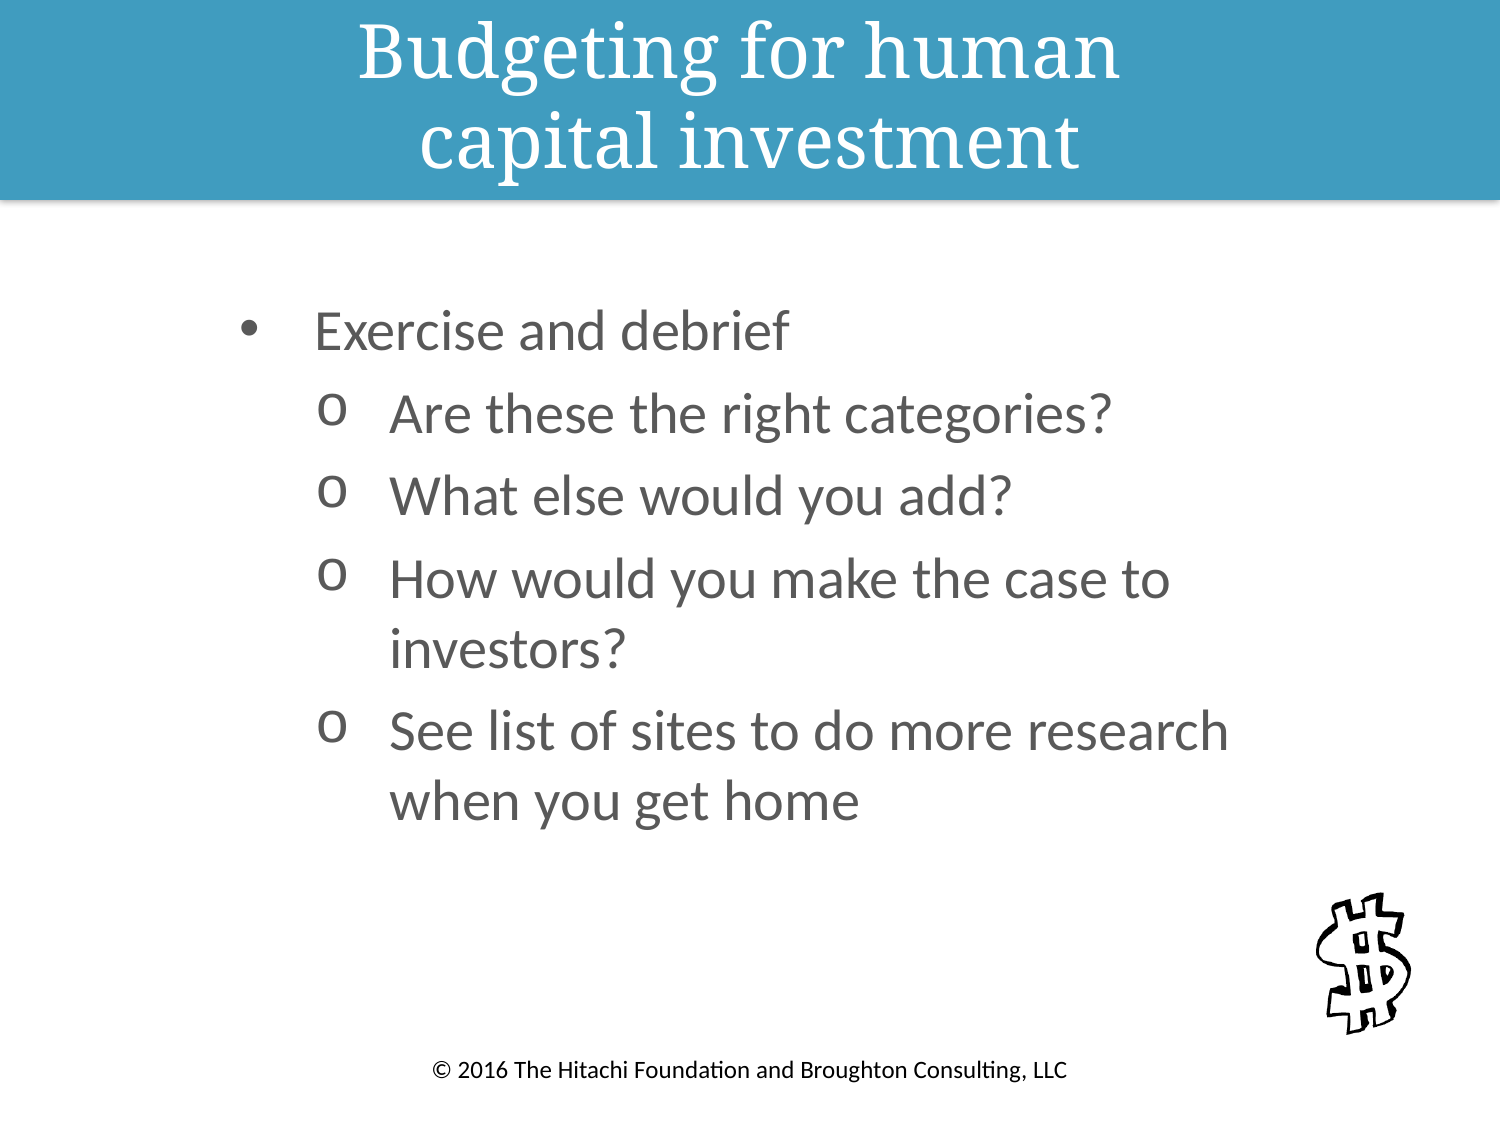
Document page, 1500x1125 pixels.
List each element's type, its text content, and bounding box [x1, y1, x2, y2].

title Budgeting for human capital investment [112, 24, 1388, 163]
text_box Exercise and debrief Are these the right categories? What else would you add? How would you make the case to investors? See list of sites to do more research when you get home [149, 285, 1363, 913]
picture [1302, 881, 1422, 1046]
